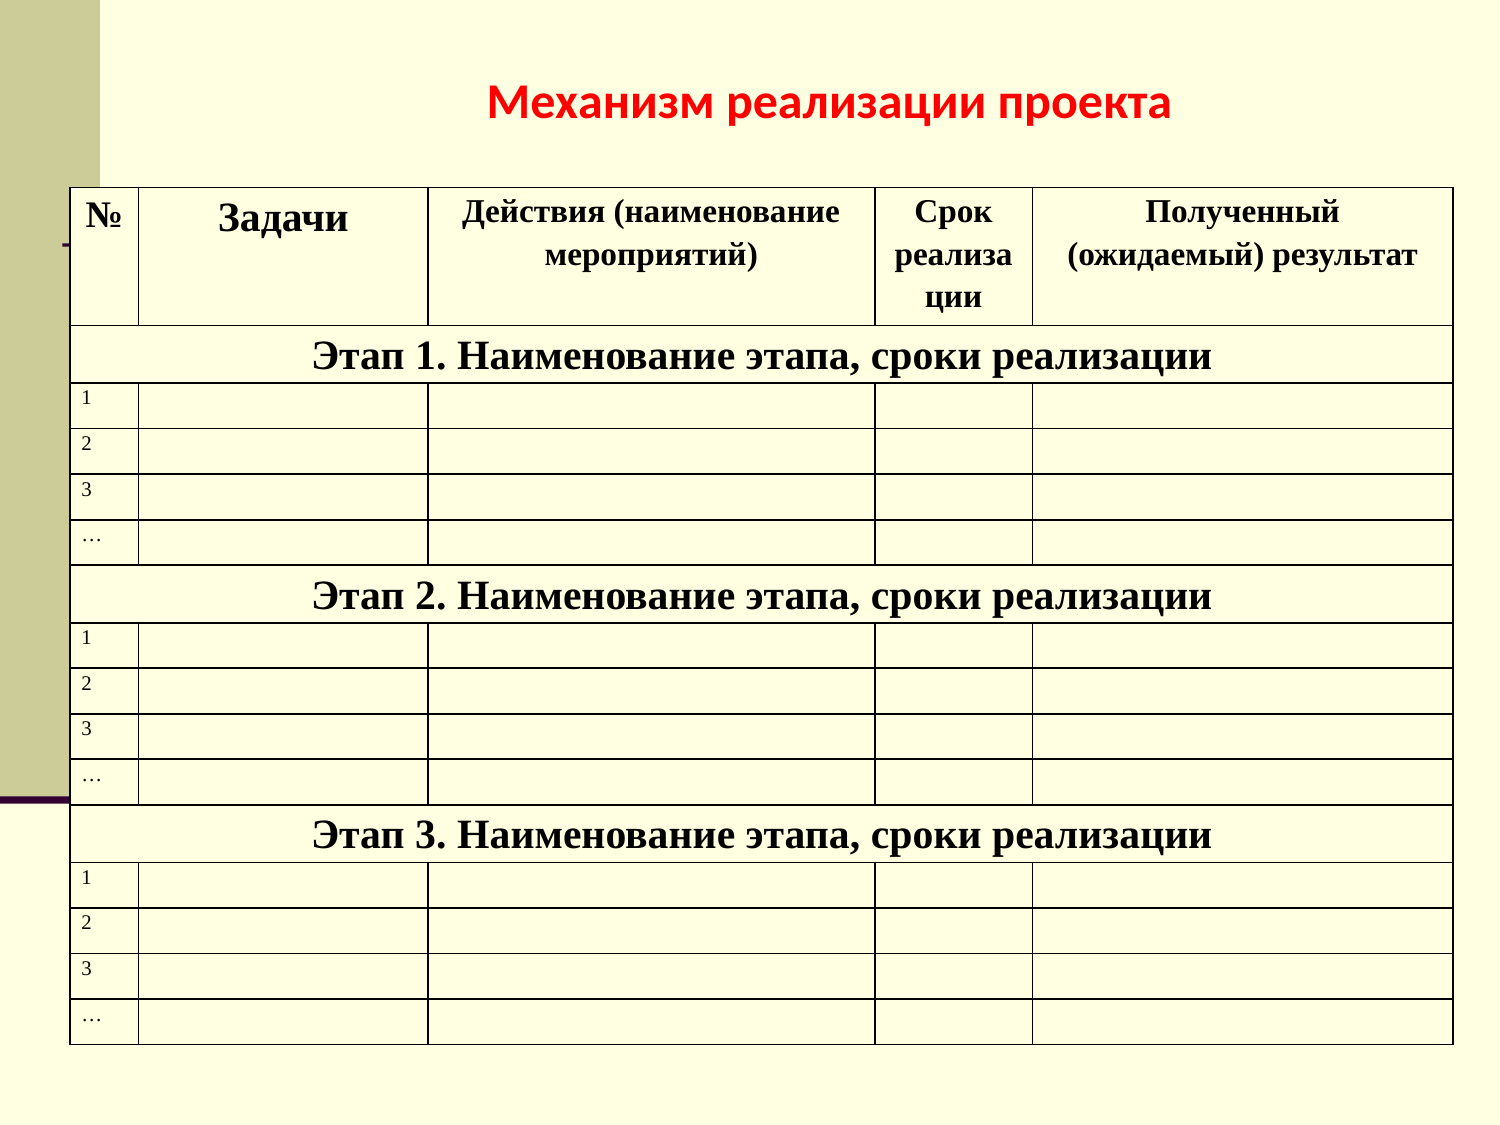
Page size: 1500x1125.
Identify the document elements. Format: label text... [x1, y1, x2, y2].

table_cell [1033, 715, 1452, 758]
table_cell Этап 2. Наименование этапа, сроки реализации [71, 566, 1452, 622]
table_header Срок реализации [876, 188, 1032, 325]
table_cell [139, 669, 427, 713]
table_cell [1033, 909, 1452, 953]
table_cell [876, 521, 1032, 564]
table_cell [876, 715, 1032, 758]
table_cell [876, 475, 1032, 519]
table_cell Этап 3. Наименование этапа, сроки реализации [71, 806, 1452, 862]
table_cell [876, 429, 1032, 473]
table_cell [876, 760, 1032, 804]
table_cell [876, 624, 1032, 667]
table_cell … [71, 521, 138, 564]
table_header Действия (наименование мероприятий) [429, 188, 874, 325]
table_cell [876, 1000, 1032, 1044]
table_header Задачи [139, 188, 427, 325]
table_cell [1033, 863, 1452, 907]
table_cell 2 [71, 429, 138, 473]
table_cell 3 [71, 715, 138, 758]
table_cell [429, 954, 874, 998]
text_box Механизм реализации проекта [123, 0, 1500, 181]
table_cell 2 [71, 909, 138, 953]
table_cell [1033, 429, 1452, 473]
table_cell [1033, 624, 1452, 667]
table_cell [139, 909, 427, 953]
table_cell [1033, 475, 1452, 519]
table_cell [1033, 954, 1452, 998]
table_cell [139, 760, 427, 804]
table_cell [139, 863, 427, 907]
table_cell [139, 384, 427, 428]
table_cell [876, 384, 1032, 428]
table_cell [139, 475, 427, 519]
table_cell [876, 669, 1032, 713]
table_cell [1033, 1000, 1452, 1044]
table_cell [876, 909, 1032, 953]
table_cell [876, 863, 1032, 907]
table_cell 1 [71, 863, 138, 907]
table_cell 3 [71, 475, 138, 519]
table_cell [1033, 384, 1452, 428]
table_cell [1033, 760, 1452, 804]
table_cell [429, 521, 874, 564]
table_cell [429, 475, 874, 519]
table_cell … [71, 760, 138, 804]
table_cell [139, 1000, 427, 1044]
table_cell [139, 624, 427, 667]
table_cell [139, 954, 427, 998]
table_cell [139, 429, 427, 473]
table_cell [429, 760, 874, 804]
table_cell [429, 384, 874, 428]
table_cell [429, 715, 874, 758]
table_cell [139, 521, 427, 564]
table_cell [429, 429, 874, 473]
table_cell 3 [71, 954, 138, 998]
table_cell Этап 1. Наименование этапа, сроки реализации [71, 326, 1452, 382]
table_cell [429, 624, 874, 667]
table_cell [429, 1000, 874, 1044]
table_cell [429, 909, 874, 953]
table_cell 1 [71, 384, 138, 428]
table_cell [139, 715, 427, 758]
table_header № [71, 188, 138, 325]
table_cell [1033, 521, 1452, 564]
table_cell … [71, 1000, 138, 1044]
table_cell [429, 863, 874, 907]
table_cell 2 [71, 669, 138, 713]
table_cell 1 [71, 624, 138, 667]
table_cell [429, 669, 874, 713]
table_cell [876, 954, 1032, 998]
table_cell [1033, 669, 1452, 713]
table_header Полученный (ожидаемый) результат [1033, 188, 1452, 325]
